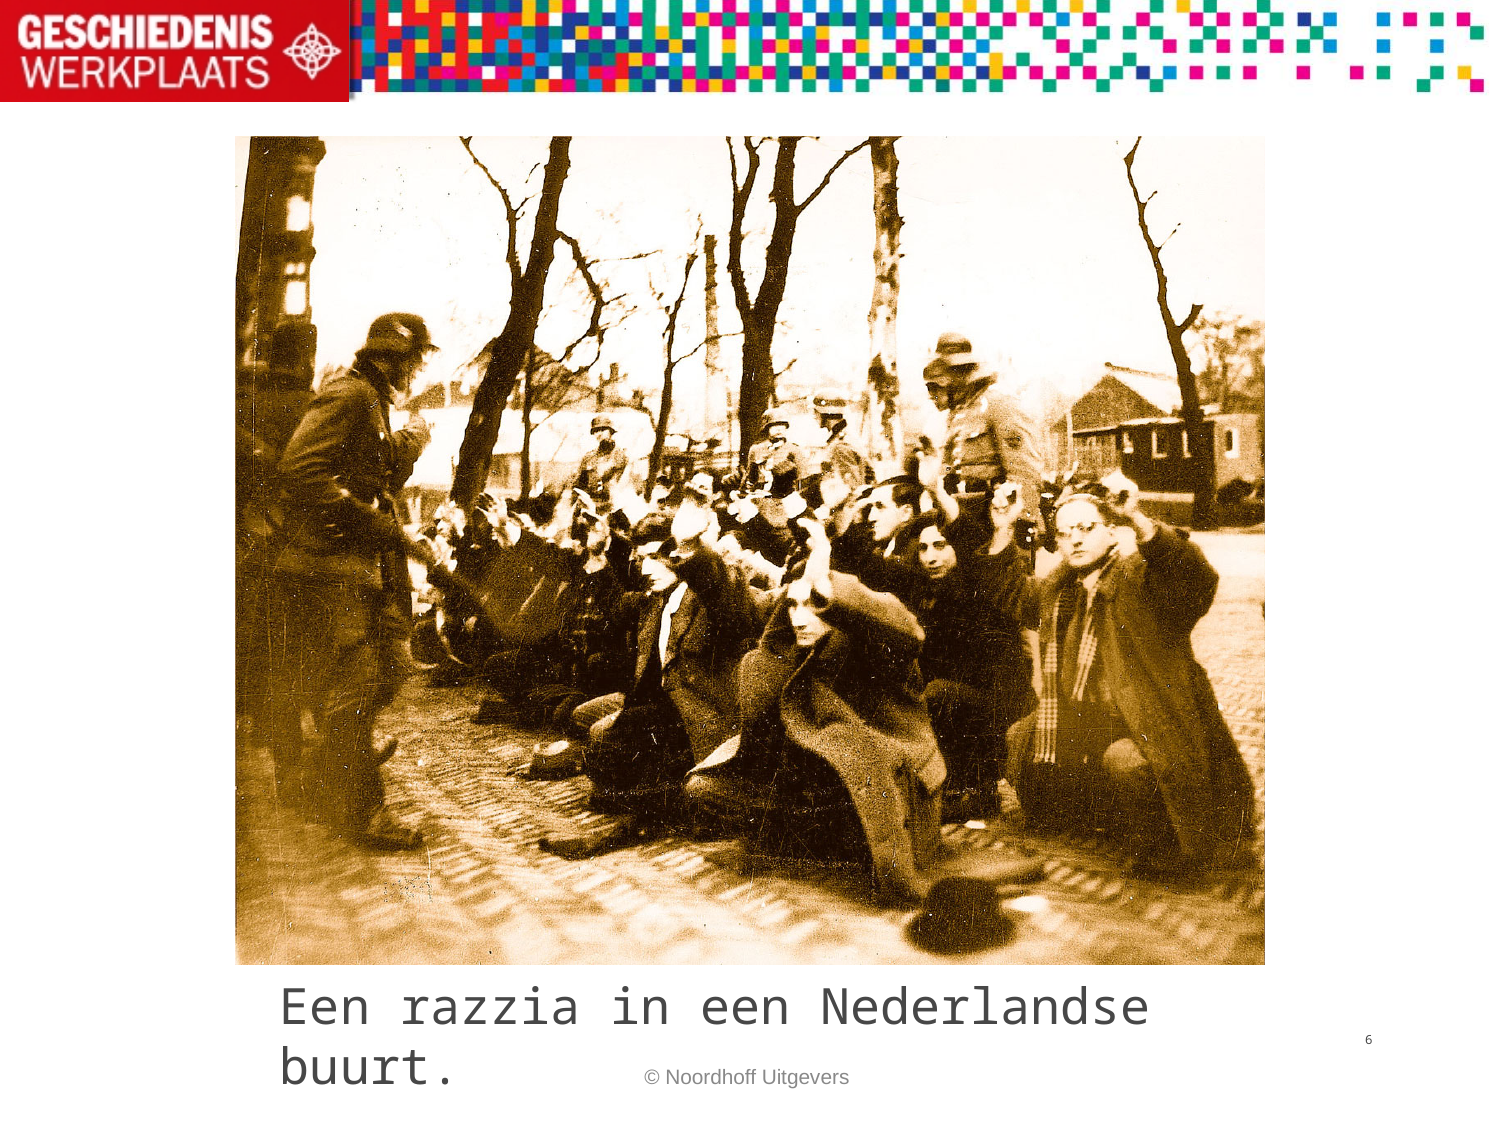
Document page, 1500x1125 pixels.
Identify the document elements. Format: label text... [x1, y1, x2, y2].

slide_number 6 [1325, 1025, 1388, 1063]
picture [0, 0, 1500, 1125]
text_box Een razzia in een Nederlandse buurt. [265, 973, 1235, 1103]
